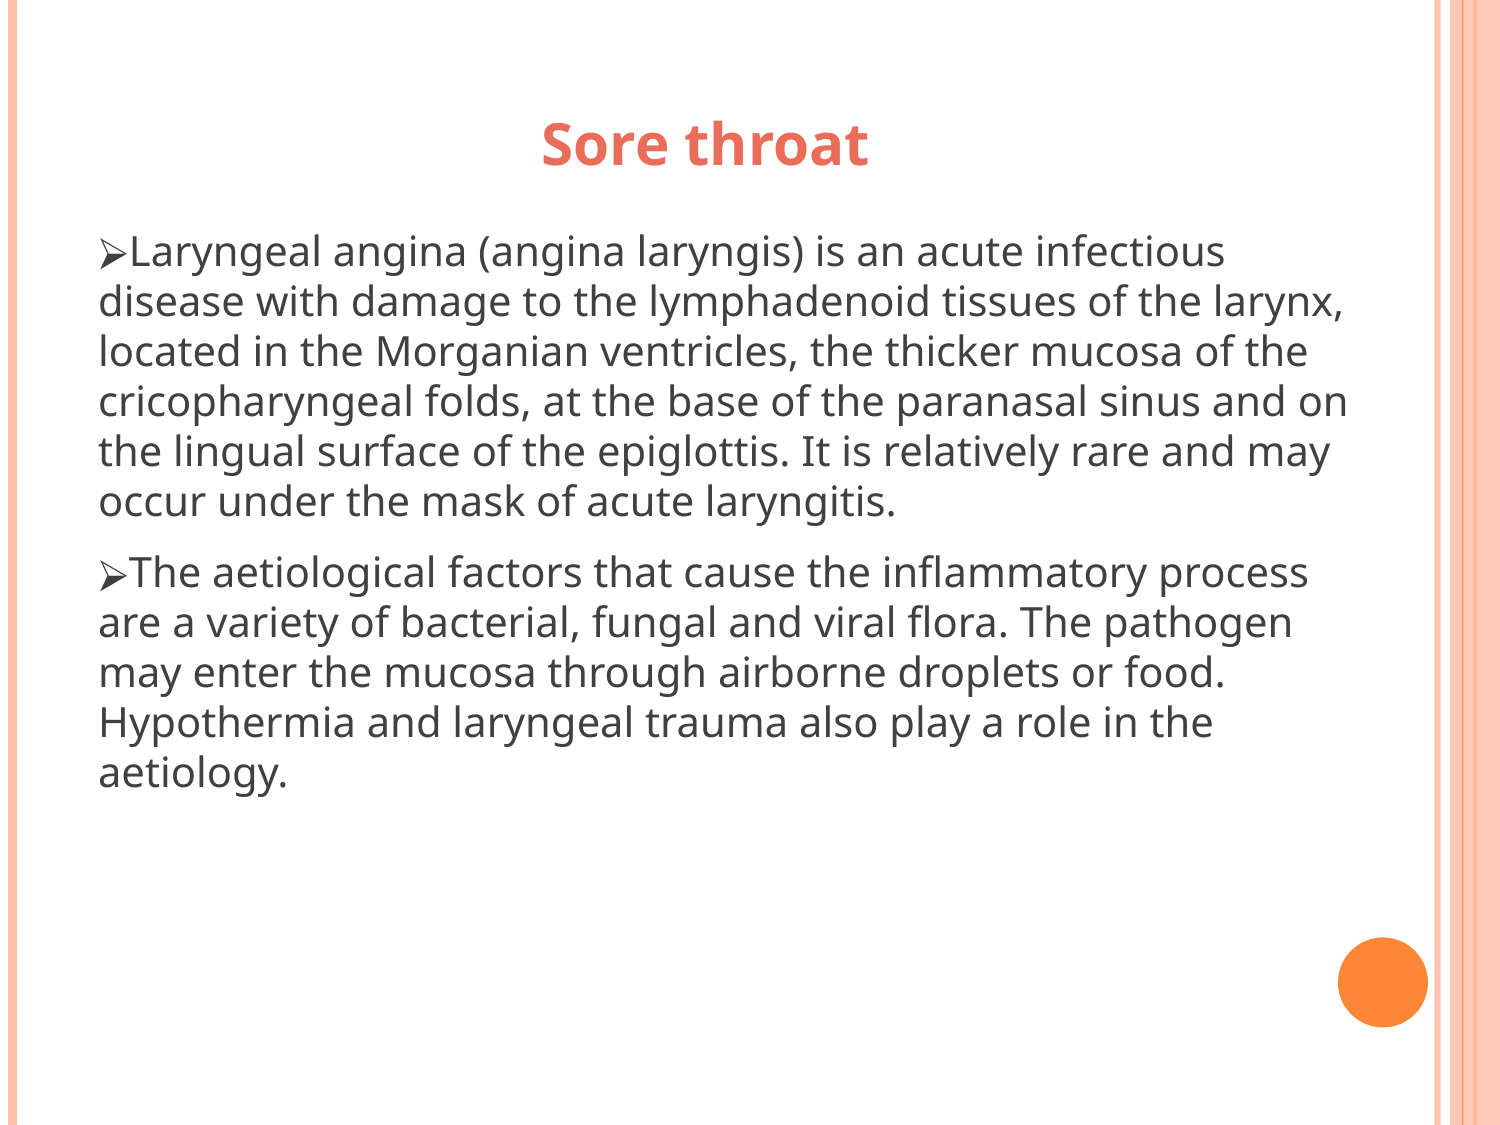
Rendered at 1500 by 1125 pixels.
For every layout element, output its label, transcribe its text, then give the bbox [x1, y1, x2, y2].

text_box Laryngeal angina (angina laryngis) is an acute infectious disease with damage to the lymphadenoid tissues of the larynx, located in the Morganian ventricles, the thicker mucosa of the cricopharyngeal folds, at the base of the paranasal sinus and on the lingual surface of the epiglottis. It is relatively rare and may occur under the mask of acute laryngitis. The aetiological factors that cause the inflammatory process are a variety of bacterial, fungal and viral flora. The pathogen may enter the mucosa through airborne droplets or food. Hypothermia and laryngeal trauma also play a role in the aetiology. [83, 217, 1377, 991]
text_box Sore throat [83, 99, 1329, 217]
